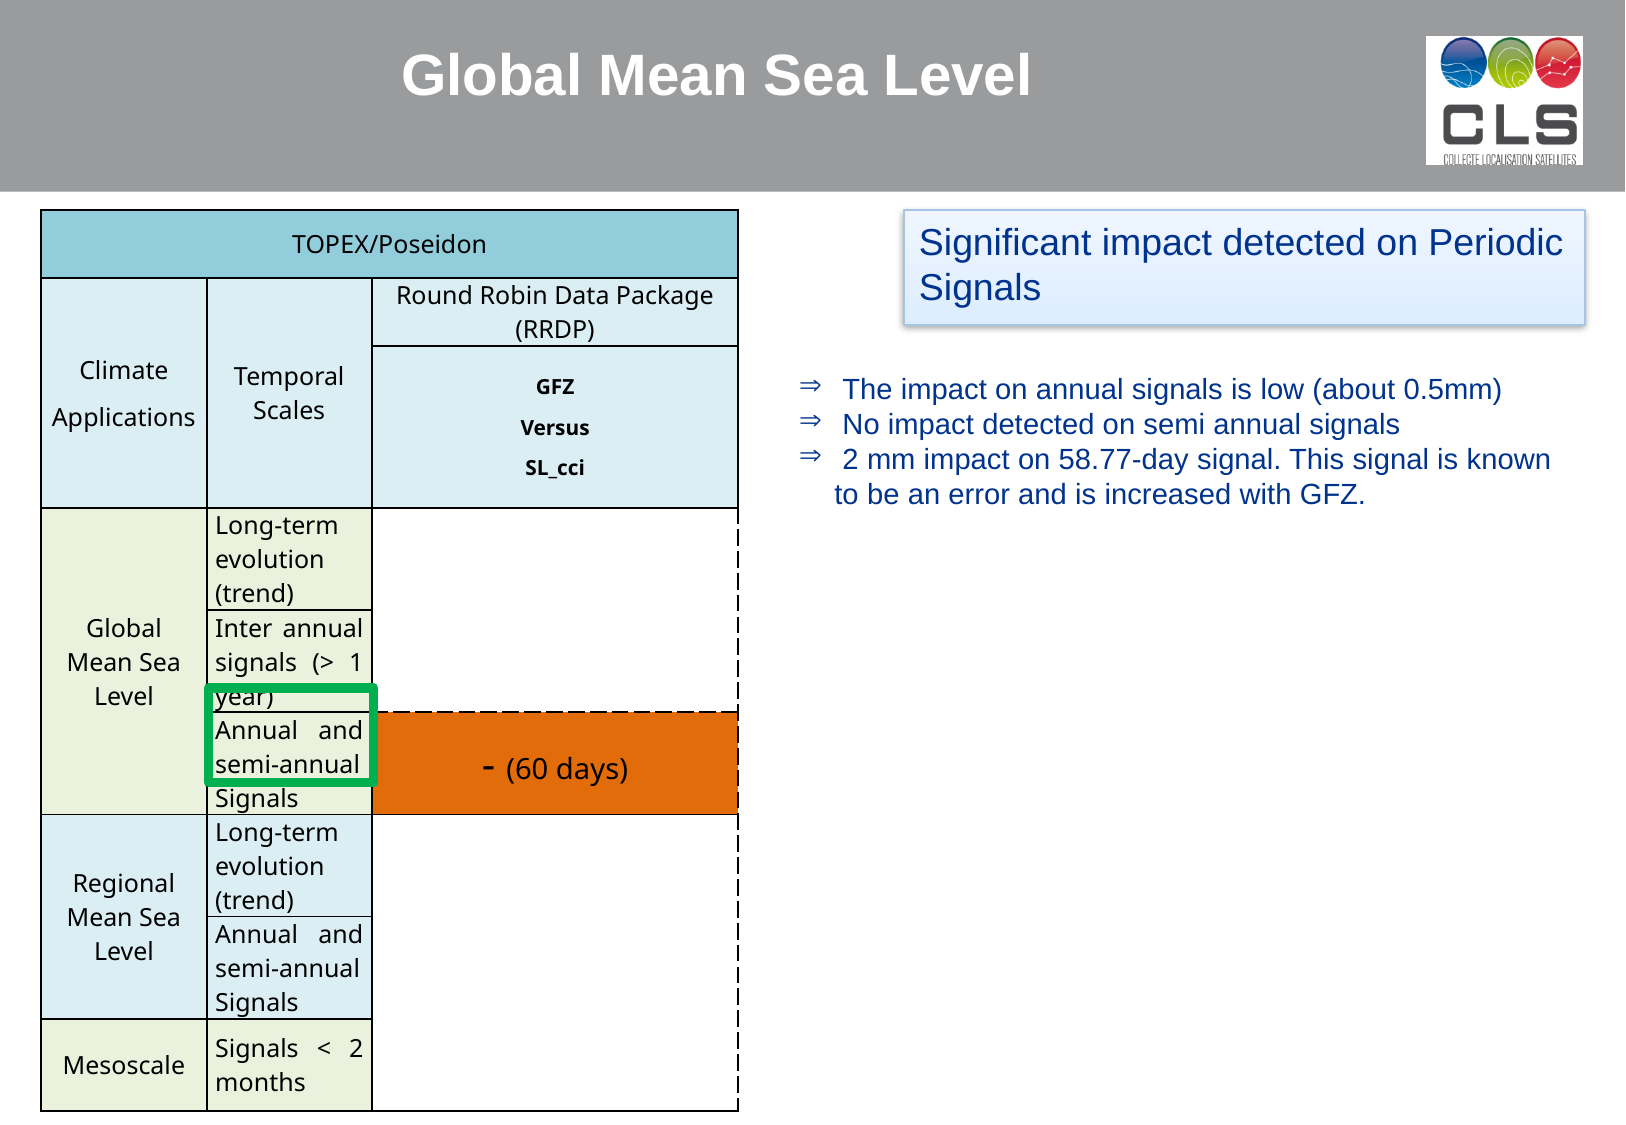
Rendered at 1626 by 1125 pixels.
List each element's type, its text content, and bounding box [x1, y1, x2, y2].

table_cell Mesoscale [42, 1020, 206, 1110]
table_cell Temporal Scales [208, 279, 371, 507]
table_cell - (60 days) [373, 712, 738, 814]
table_cell Signals < 2 months [208, 1020, 371, 1110]
table_cell [373, 509, 738, 712]
table_cell Long-term evolution (trend) [208, 815, 371, 916]
picture [1426, 36, 1583, 165]
table_cell Annual and semi-annual Signals [208, 784, 371, 814]
text_box The impact on annual signals is low (about 0.5mm) No impact detected on semi annual signals 2 mm impact on 58.77-day signal. This signal is known to be an error and is increased with GFZ. [784, 362, 1599, 553]
table_cell Round Robin Data Package (RRDP) [373, 279, 737, 345]
table_cell GFZ Versus SL_cci [373, 347, 737, 507]
text_box Global Mean Sea Level [386, 40, 1162, 119]
table_header TOPEX/Poseidon [42, 211, 737, 277]
table_cell Inter annual signals (> 1 year) [208, 611, 371, 686]
table_cell [373, 815, 738, 1110]
text_box Significant impact detected on Periodic Signals [903, 209, 1586, 326]
table_cell Global Mean Sea Level [42, 509, 206, 814]
table_cell Climate Applications [42, 279, 206, 507]
text_box [206, 686, 376, 784]
table_cell Annual and semi-annual Signals [208, 917, 371, 1018]
table_cell Regional Mean Sea Level [42, 815, 206, 1018]
table_cell Long-term evolution (trend) [208, 509, 371, 609]
